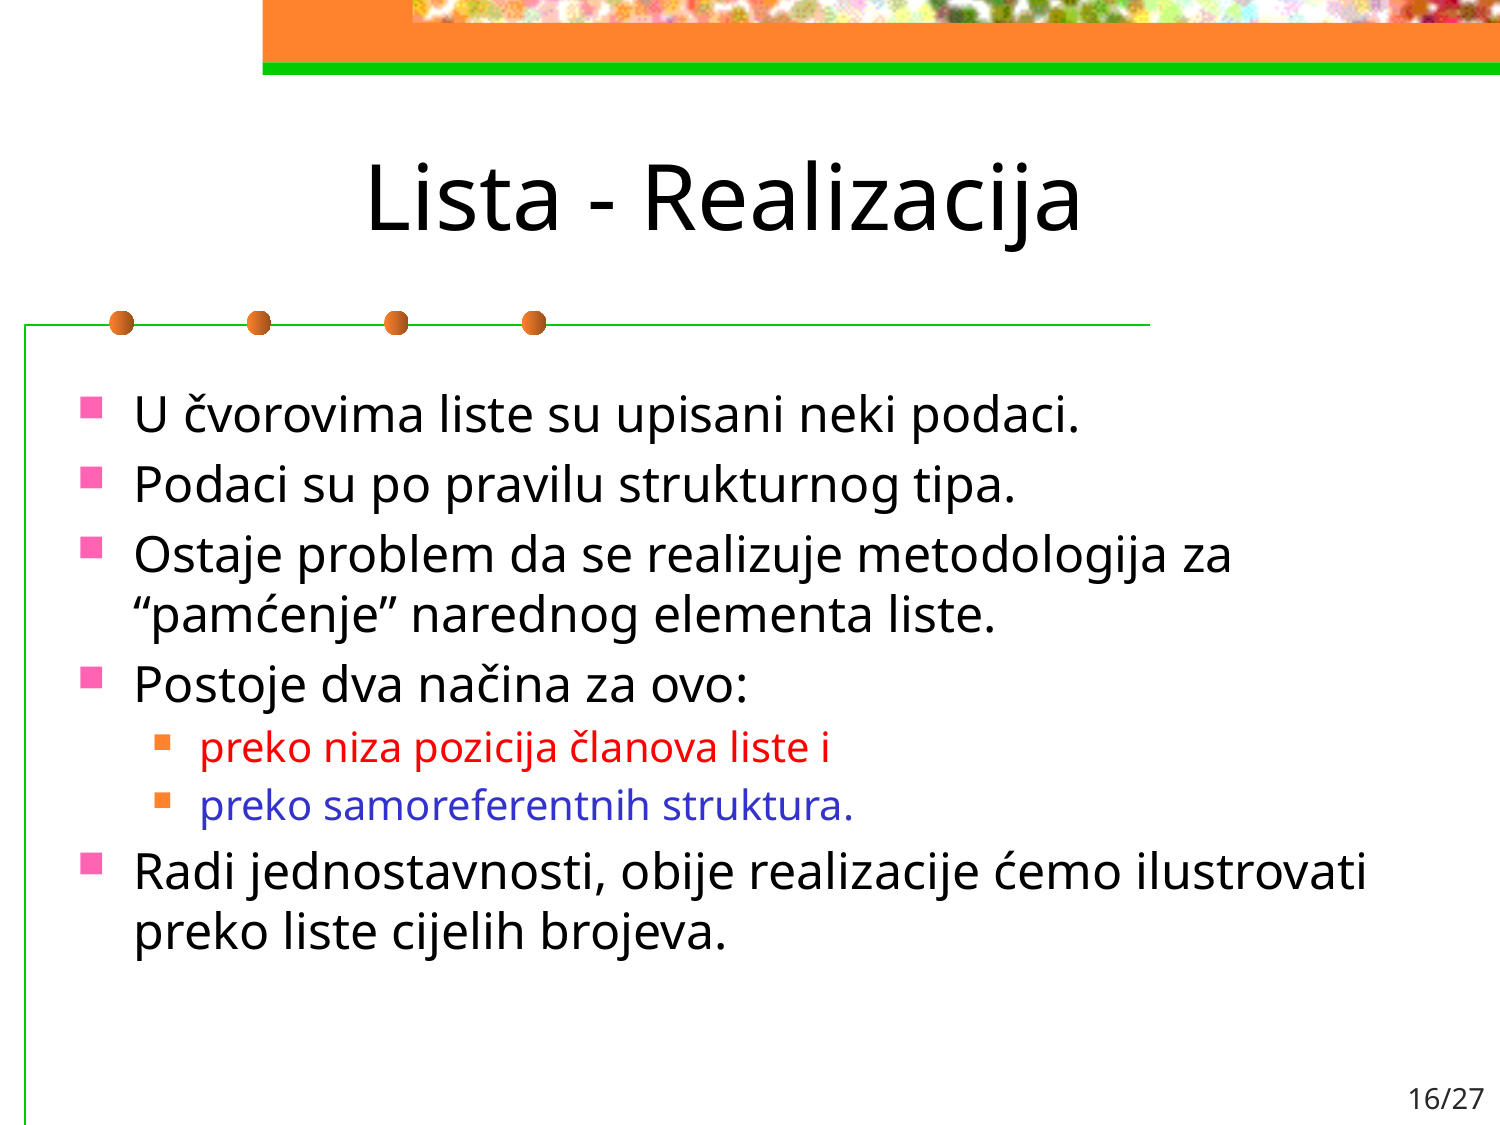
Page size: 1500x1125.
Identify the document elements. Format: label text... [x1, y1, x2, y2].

picture [412, 0, 1500, 23]
list U čvorovima liste su upisani neki podaci. Podaci su po pravilu strukturnog tipa. Ostaje problem da se realizuje metodologija za “pamćenje” narednog elementa liste. Postoje dva načina za ovo: preko niza pozicija članova liste i preko samoreferentnih struktura. Radi jednostavnosti, obije realizacije ćemo ilustrovati preko liste cijelih brojeva. [62, 375, 1463, 1013]
title Lista - Realizacija [87, 99, 1363, 288]
text_box 16/27 [1374, 1072, 1500, 1123]
